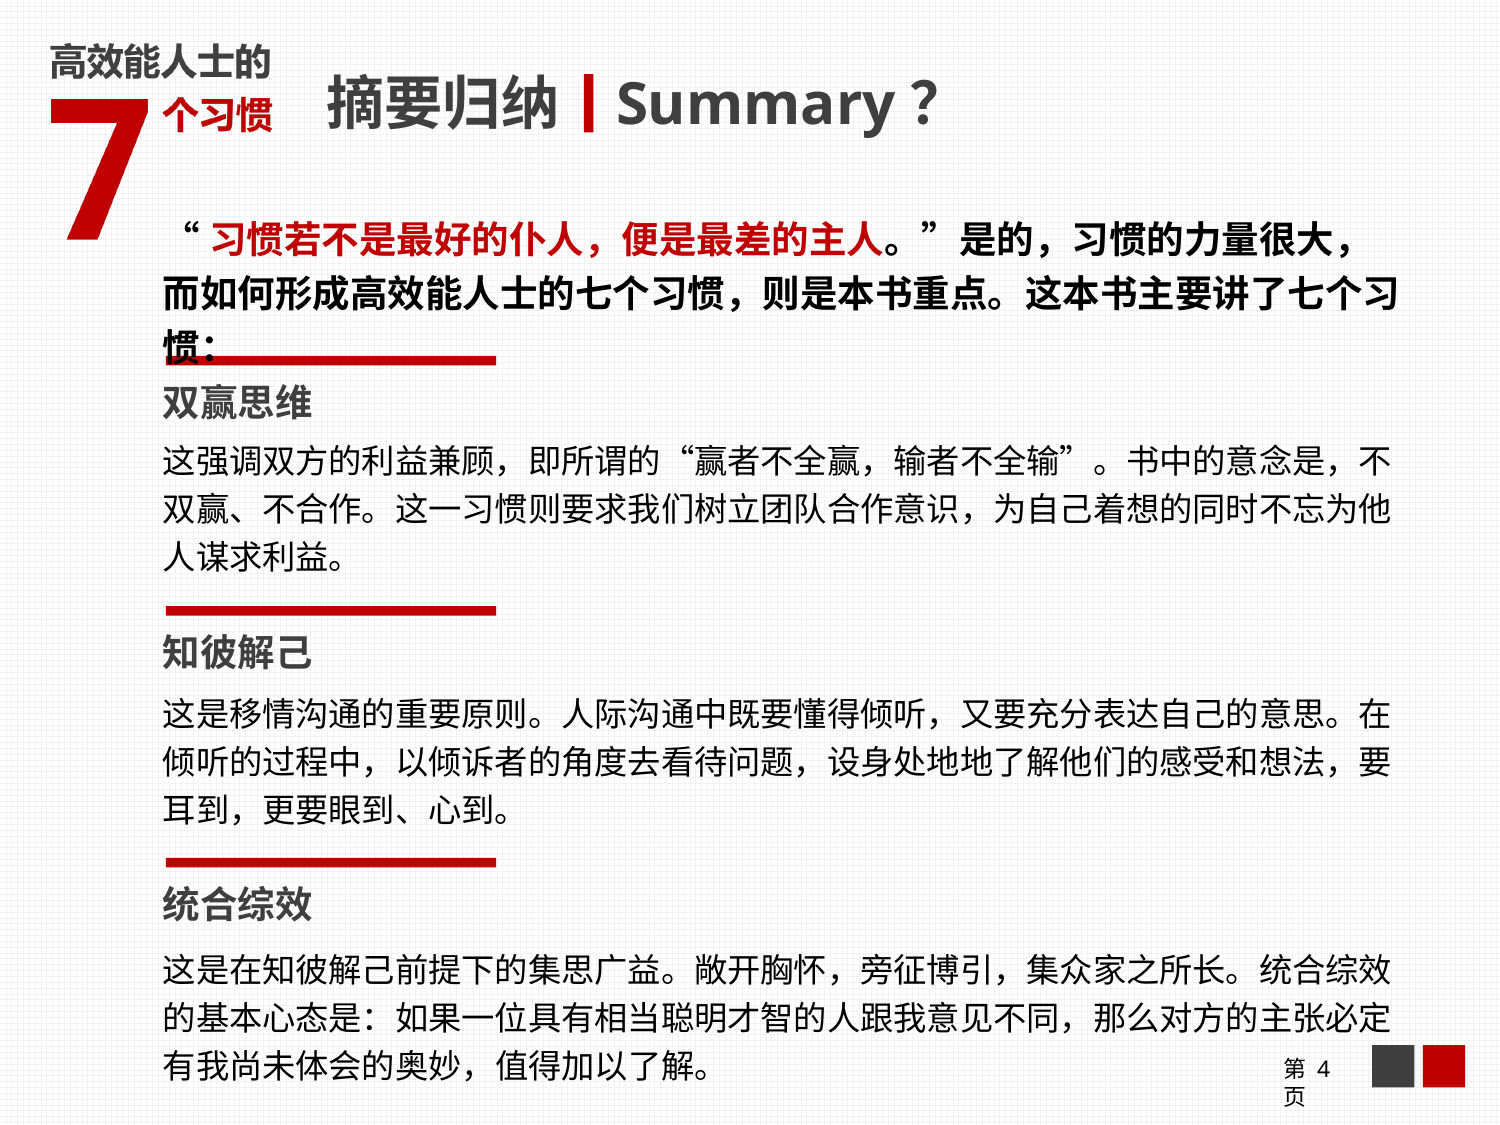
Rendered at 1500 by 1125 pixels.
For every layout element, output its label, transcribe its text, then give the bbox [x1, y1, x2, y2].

text_box [1422, 1045, 1466, 1088]
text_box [147, 360, 1415, 582]
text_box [147, 862, 1415, 1091]
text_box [147, 610, 1415, 834]
picture [0, 5, 296, 395]
text_box “习惯若不是最好的仆人，便是最差的主人。”是的，习惯的力量很大，而如何形成高效能人士的七个习惯，则是本书重点。这本书主要讲了七个习惯： [300, 200, 1423, 325]
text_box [311, 58, 1025, 145]
